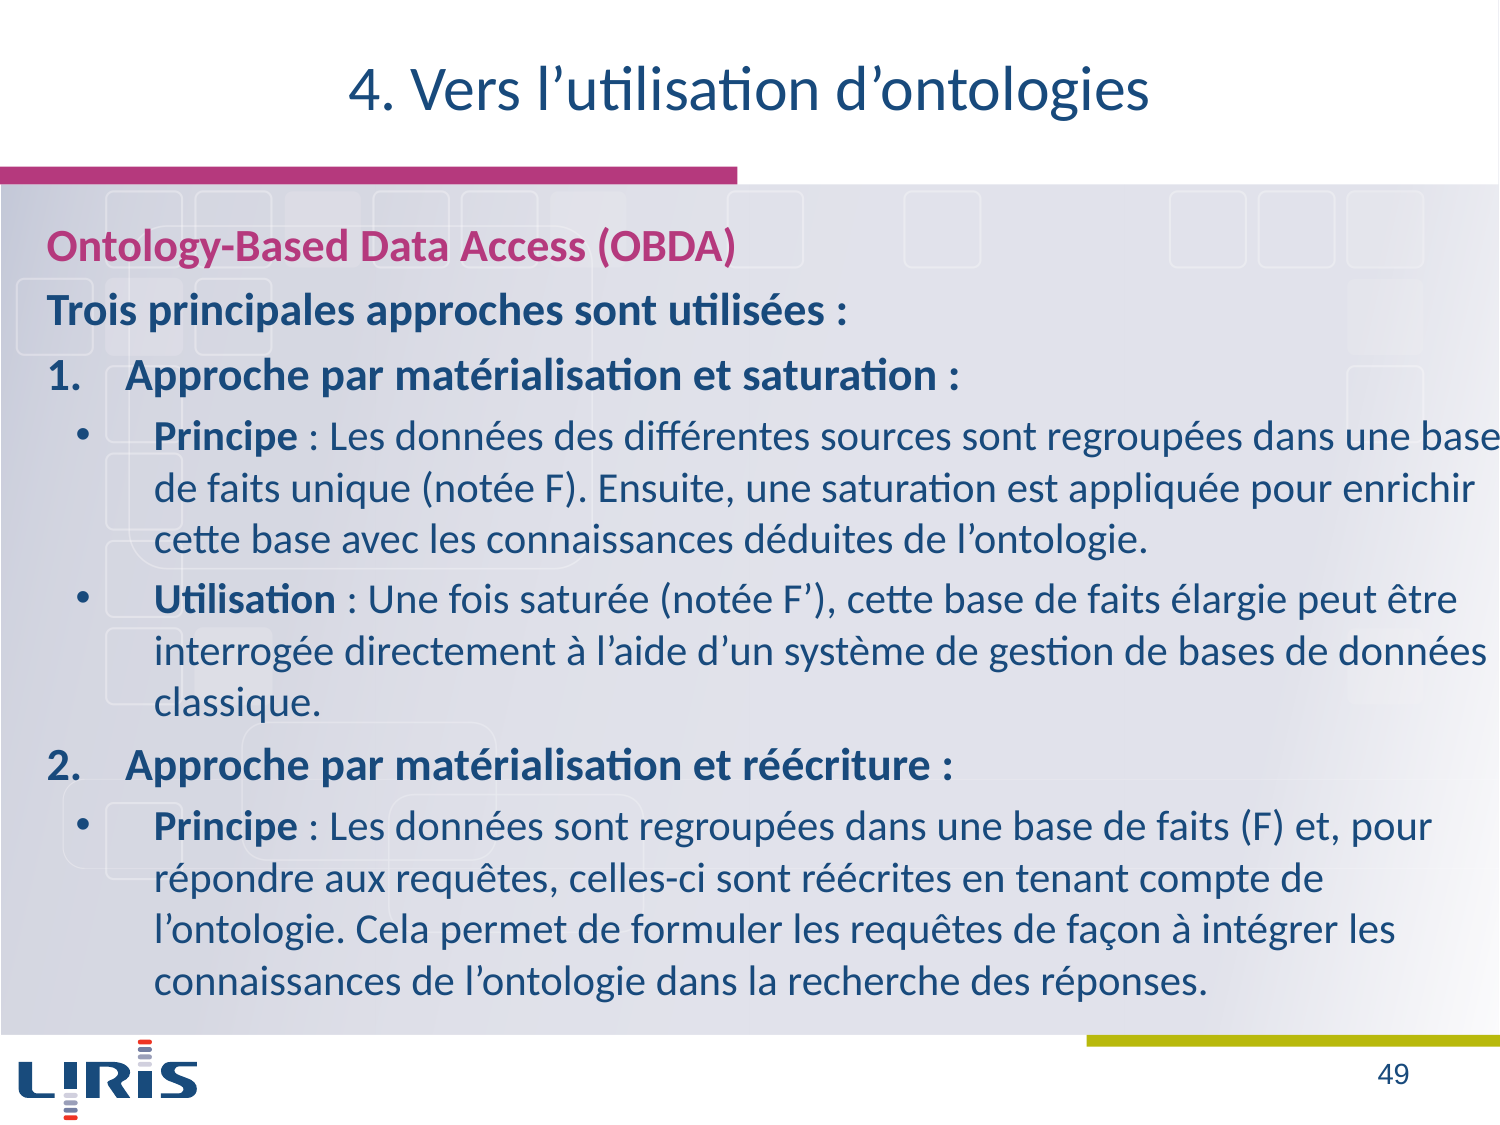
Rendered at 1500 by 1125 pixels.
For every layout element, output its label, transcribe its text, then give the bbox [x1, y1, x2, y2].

title 4. Vers l’utilisation d’ontologies [75, 38, 1425, 132]
picture [1, 185, 1499, 1034]
list Ontology-Based Data Access (OBDA) Trois principales approches sont utilisées : Approche par matérialisation et saturation : Principe : Les données des différentes sources sont regroupées dans une base de faits unique (notée F). Ensuite, une saturation est appliquée pour enrichir cette base avec les connaissances déduites de l’ontologie. Utilisation : Une fois saturée (notée F’), cette base de faits élargie peut être interrogée directement à l’aide d’un système de gestion de bases de données classique. Approche par matérialisation et réécriture : Principe : Les données sont regroupées dans une base de faits (F) et, pour répondre aux requêtes, celles-ci sont réécrites en tenant compte de l’ontologie. Cela permet de formuler les requêtes de façon à intégrer les connaissances de l’ontologie dans la recherche des réponses. [31, 208, 1500, 1012]
slide_number 49 [1230, 1042, 1425, 1103]
